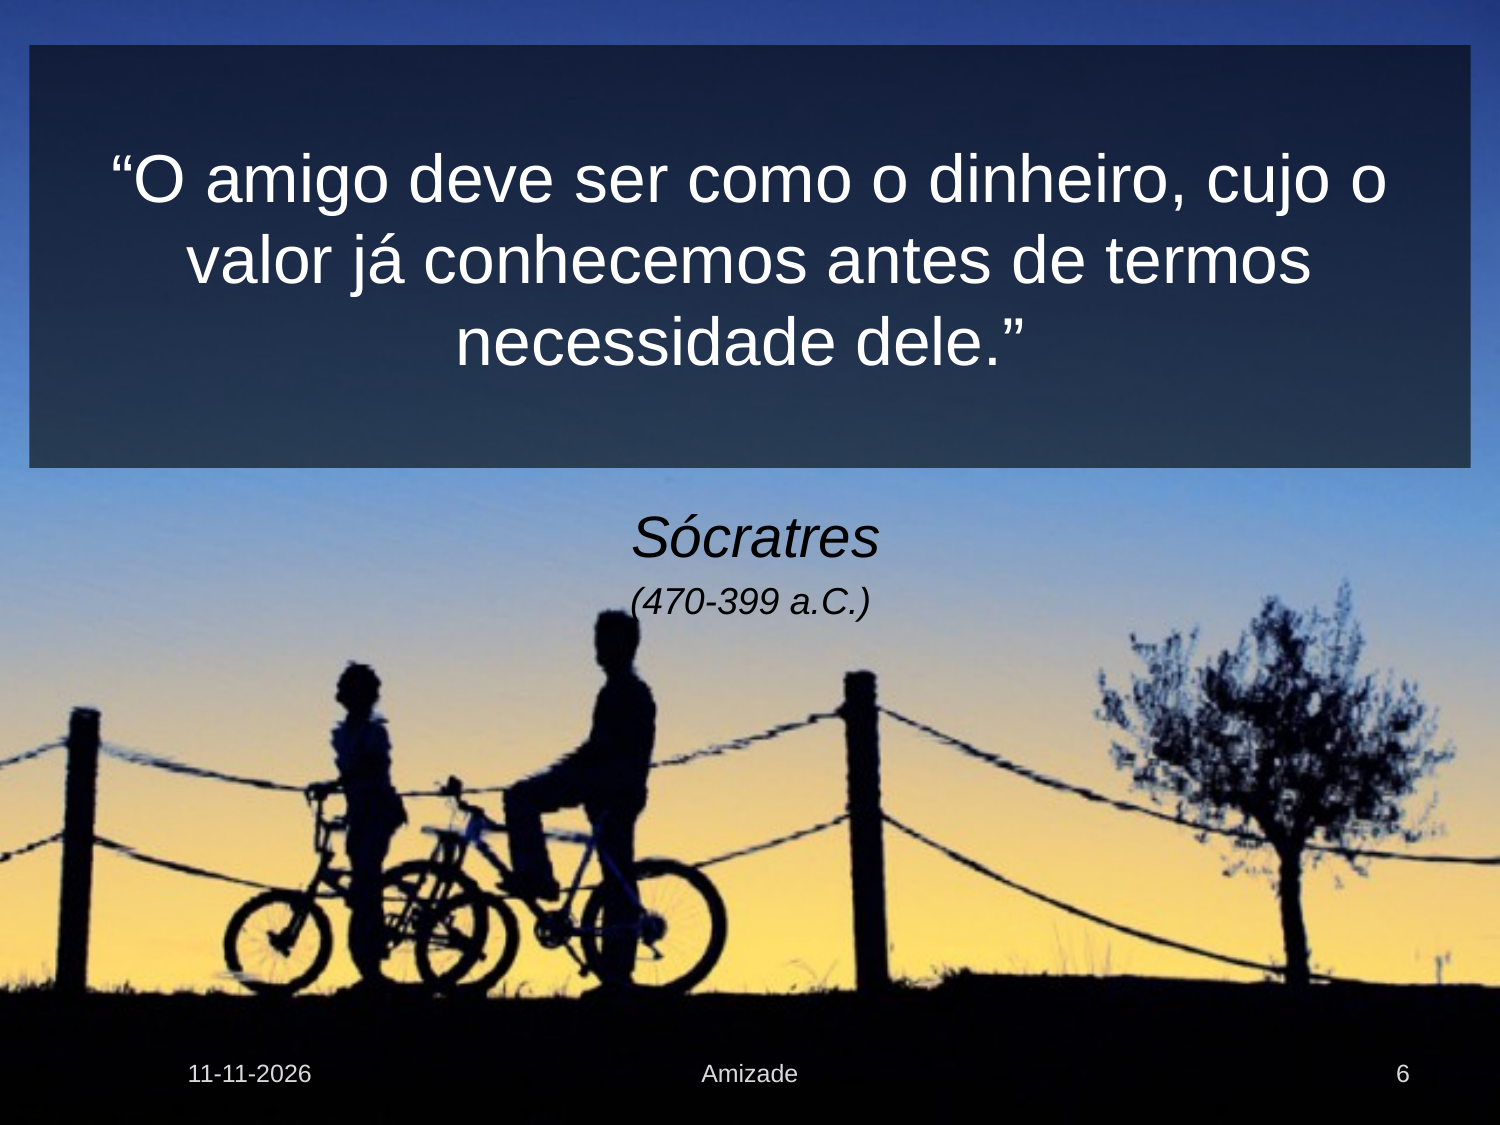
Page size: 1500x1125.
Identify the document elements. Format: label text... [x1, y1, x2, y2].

list Sócratres (470-399 a.C.) [41, 491, 1471, 575]
picture [0, 0, 1500, 1125]
slide_number 6 [1074, 1042, 1425, 1103]
title “O amigo deve ser como o dinheiro, cujo o valor já conhecemos antes de termos necessidade dele.” [29, 45, 1471, 468]
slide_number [75, 1042, 425, 1103]
footer Amizade [512, 1042, 988, 1103]
